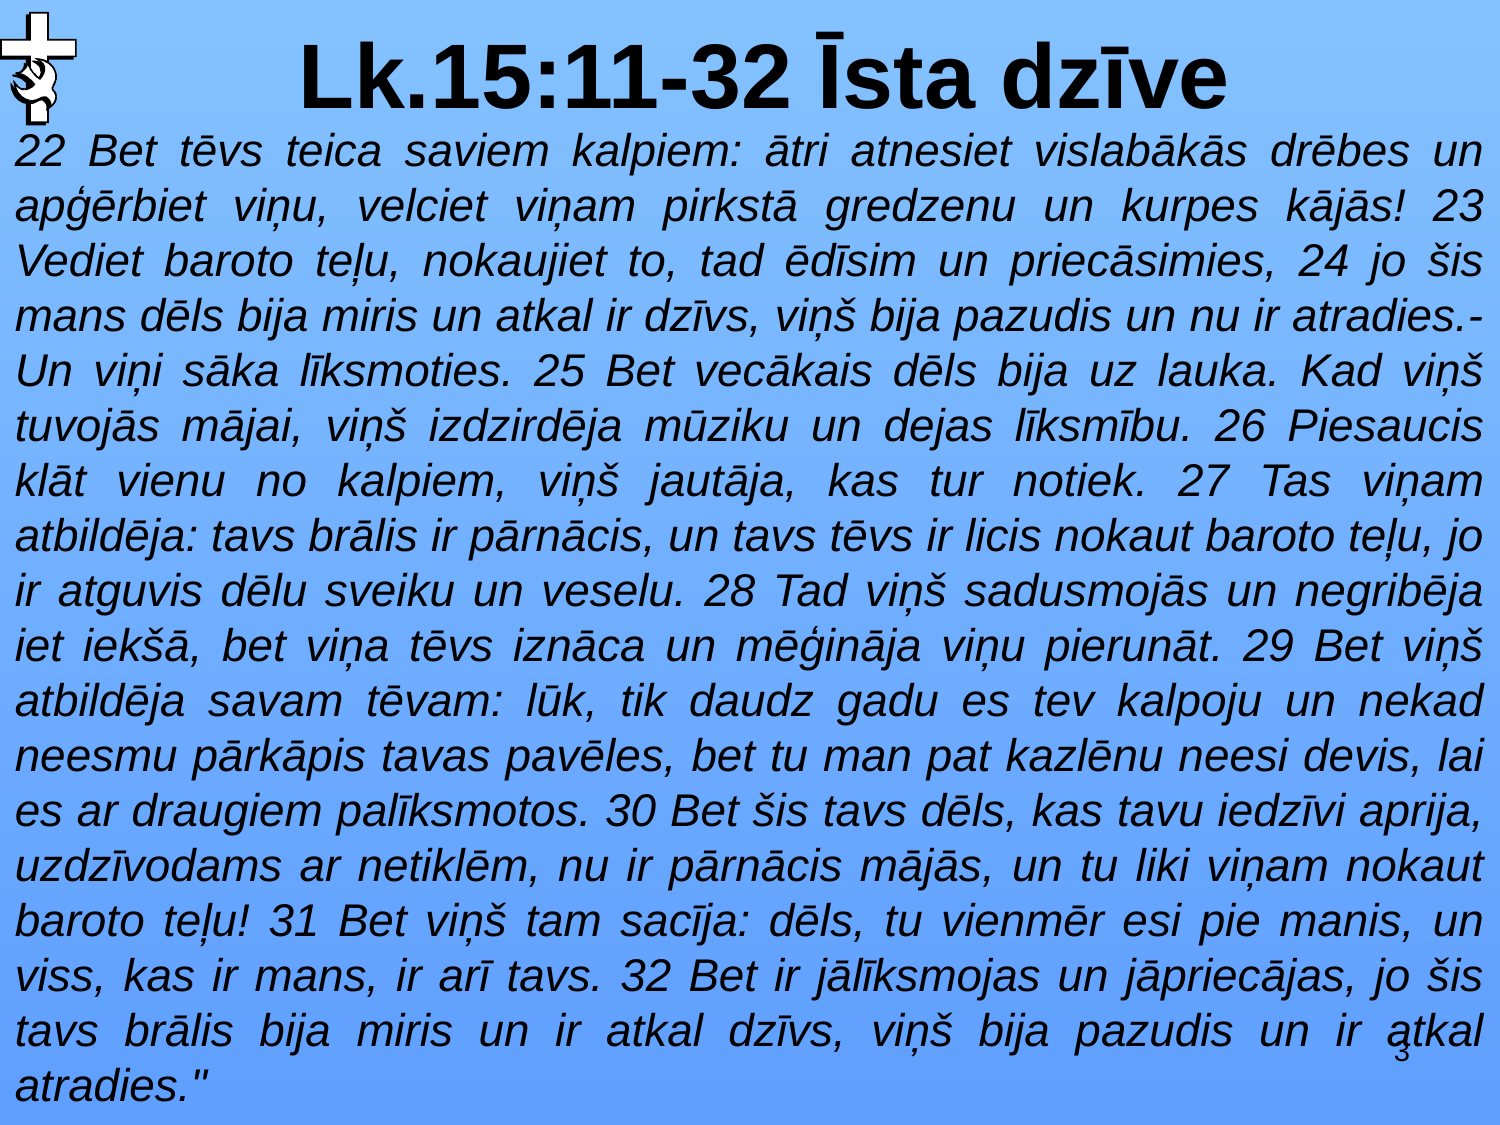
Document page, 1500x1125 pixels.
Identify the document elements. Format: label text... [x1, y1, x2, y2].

title Lk.15:11-32 Īsta dzīve [29, 0, 1500, 113]
text_box 22 Bet tēvs teica saviem kalpiem: ātri atnesiet vislabākās drēbes un apģērbiet viņu, velciet viņam pirkstā gredzenu un kurpes kājās! 23 Vediet baroto teļu, nokaujiet to, tad ēdīsim un priecāsimies, 24 jo šis mans dēls bija miris un atkal ir dzīvs, viņš bija pazudis un nu ir atradies.- Un viņi sāka līksmoties. 25 Bet vecākais dēls bija uz lauka. Kad viņš tuvojās mājai, viņš izdzirdēja mūziku un dejas līksmību. 26 Piesaucis klāt vienu no kalpiem, viņš jautāja, kas tur notiek. 27 Tas viņam atbildēja: tavs brālis ir pārnācis, un tavs tēvs ir licis nokaut baroto teļu, jo ir atguvis dēlu sveiku un veselu. 28 Tad viņš sadusmojās un negribēja iet iekšā, bet viņa tēvs iznāca un mēģināja viņu pierunāt. 29 Bet viņš atbildēja savam tēvam: lūk, tik daudz gadu es tev kalpoju un nekad neesmu pārkāpis tavas pavēles, bet tu man pat kazlēnu neesi devis, lai es ar draugiem palīksmotos. 30 Bet šis tavs dēls, kas tavu iedzīvi aprija, uzdzīvodams ar netiklēm, nu ir pārnācis mājās, un tu liki viņam nokaut baroto teļu! 31 Bet viņš tam sacīja: dēls, tu vienmēr esi pie manis, un viss, kas ir mans, ir arī tavs. 32 Bet ir jālīksmojas un jāpriecājas, jo šis tavs brālis bija miris un ir atkal dzīvs, viņš bija pazudis un ir atkal atradies." [0, 113, 1500, 1118]
picture [0, 11, 77, 126]
